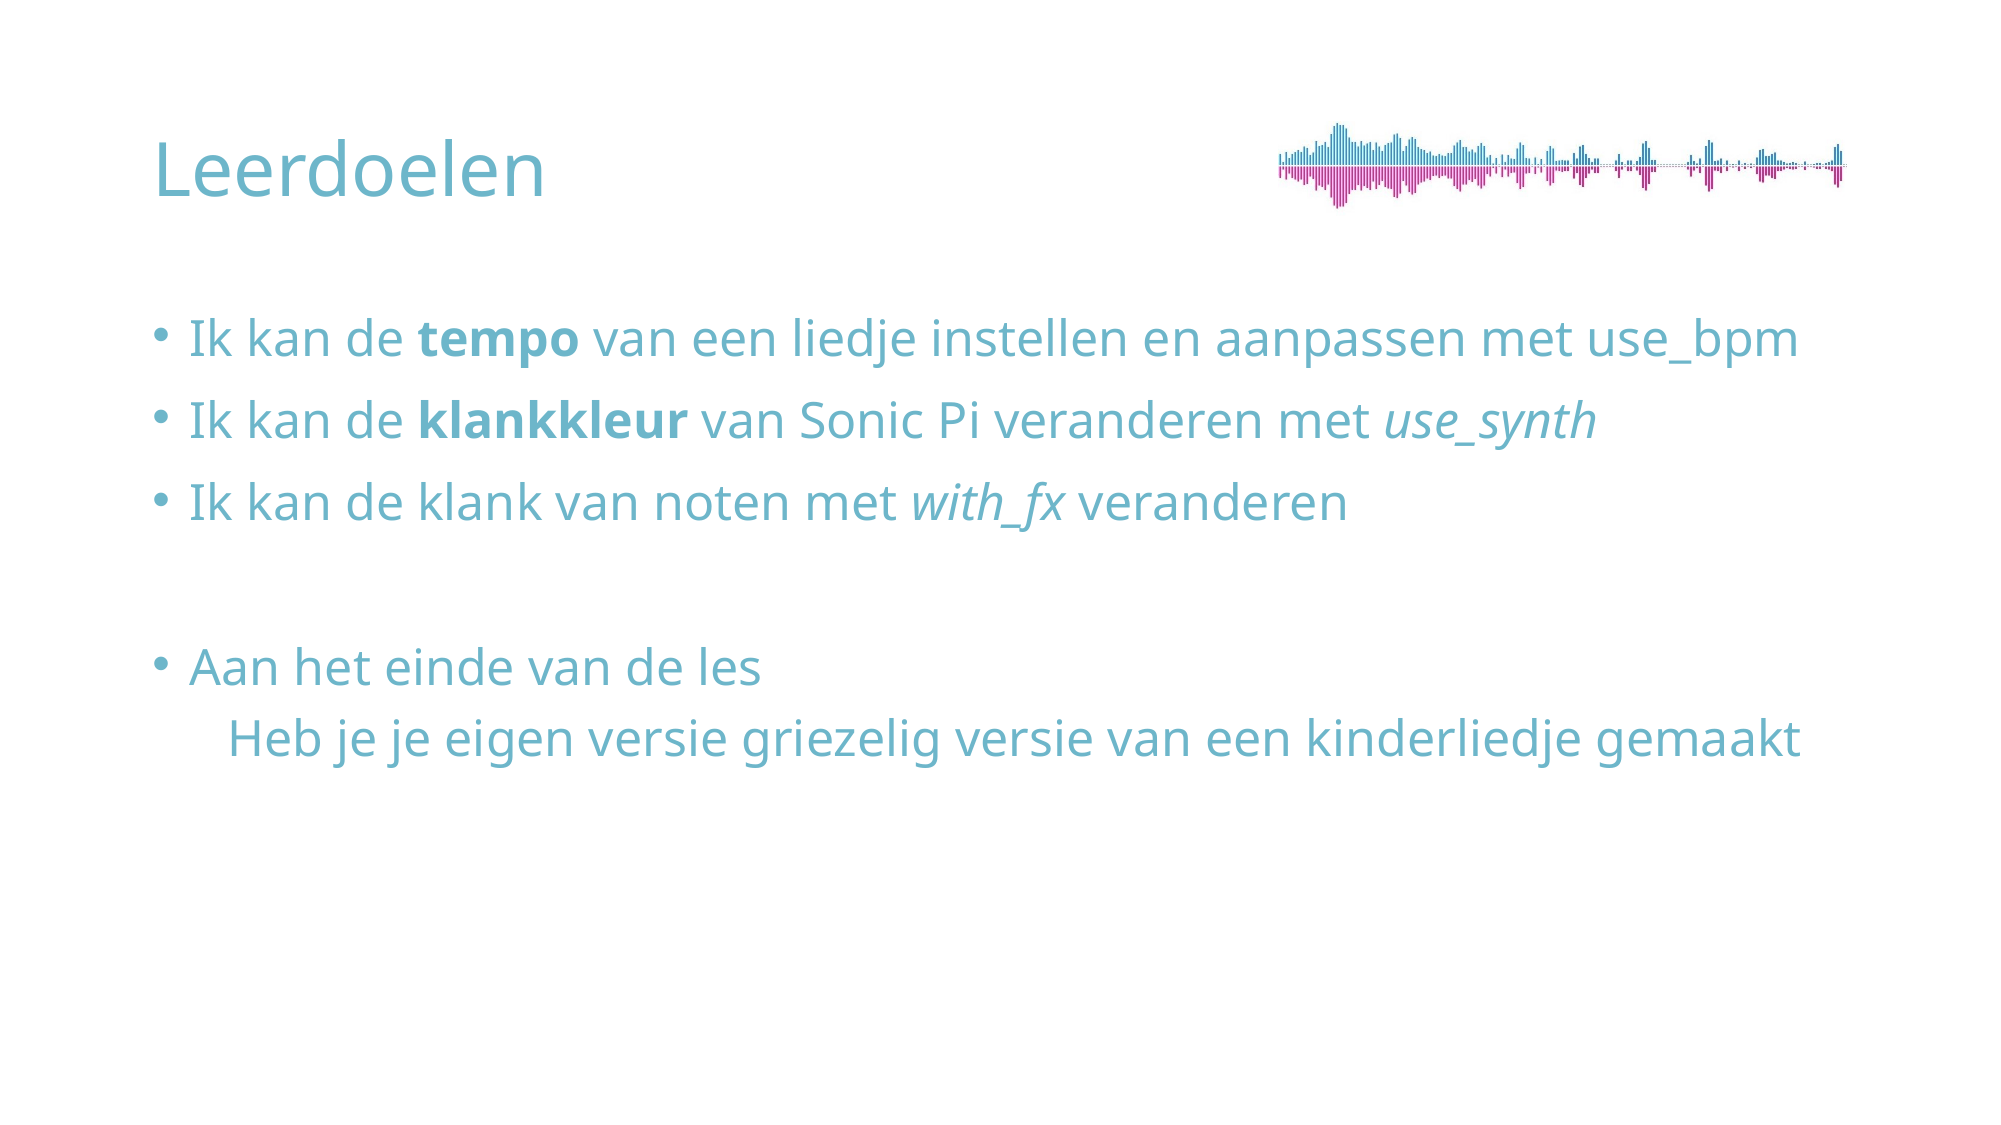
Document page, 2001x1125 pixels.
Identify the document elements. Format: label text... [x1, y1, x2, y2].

title Leerdoelen [137, 59, 1863, 278]
list Ik kan de tempo van een liedje instellen en aanpassen met use_bpm Ik kan de klankkleur van Sonic Pi veranderen met use_synth Ik kan de klank van noten met with_fx veranderen Aan het einde van de les Heb je je eigen versie griezelig versie van een kinderliedje gemaakt [137, 299, 1863, 1014]
